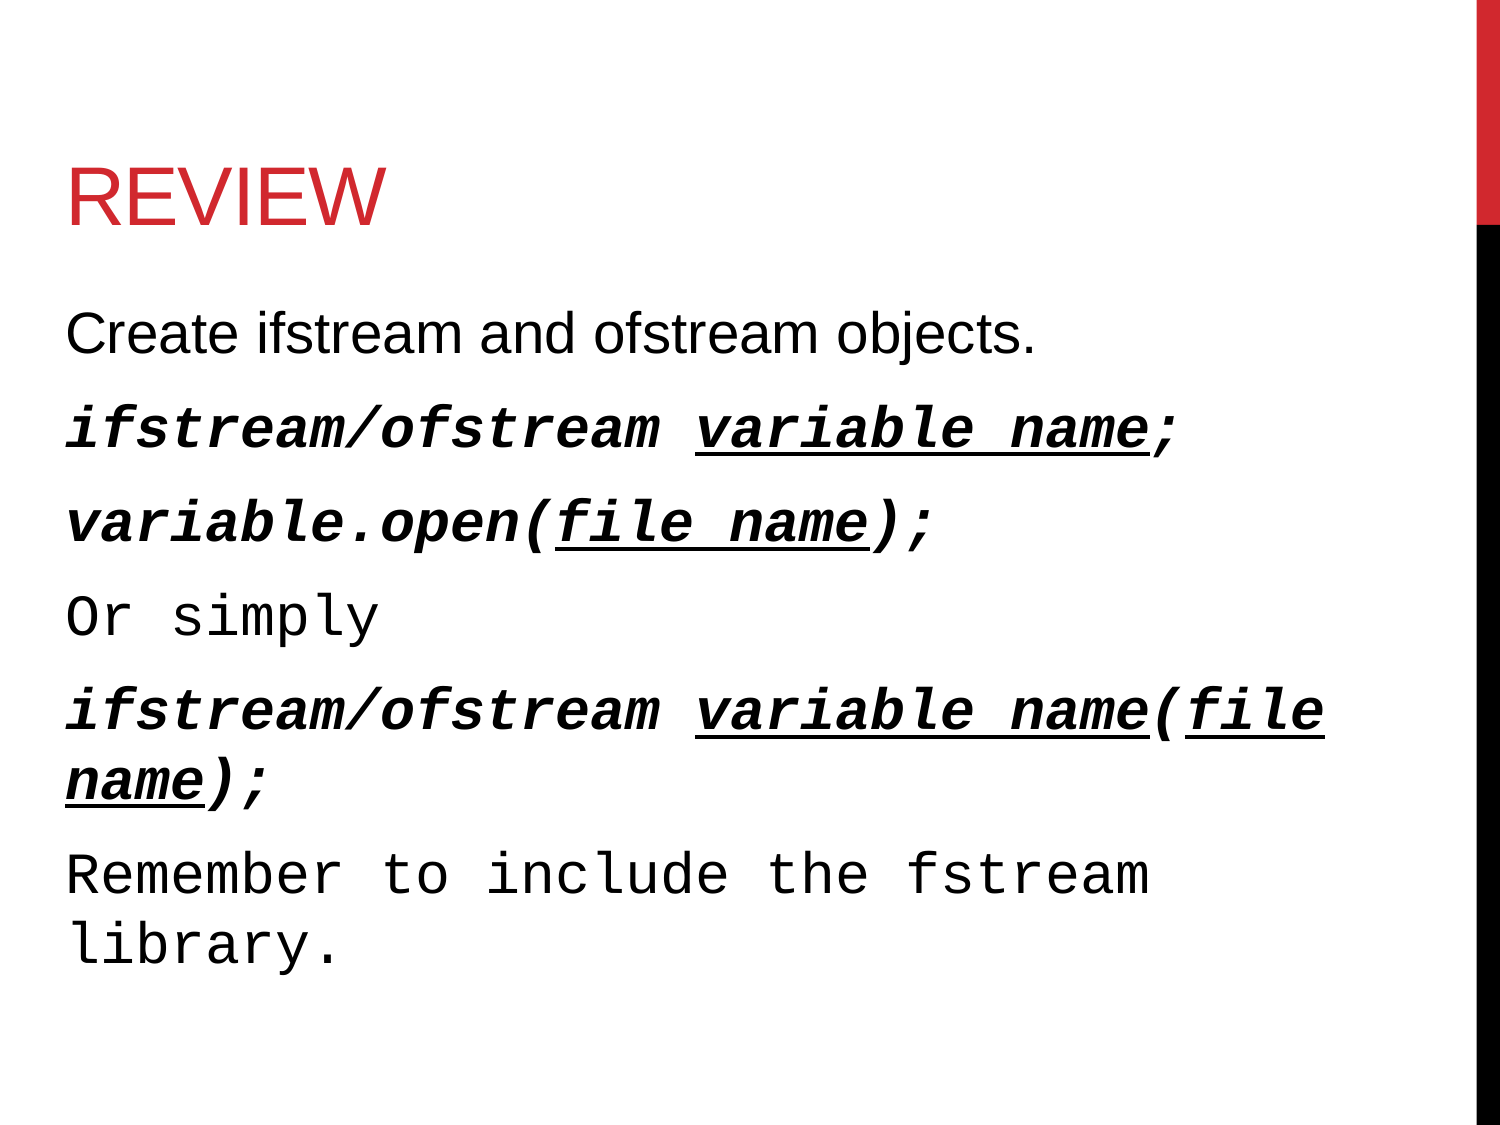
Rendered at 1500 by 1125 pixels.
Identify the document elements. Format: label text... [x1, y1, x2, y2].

list Create ifstream and ofstream objects. ifstream/ofstream variable name; variable.open(file name); Or simply ifstream/ofstream variable name(file name); Remember to include the fstream library. [49, 287, 1473, 1101]
title Review [49, 25, 1000, 250]
